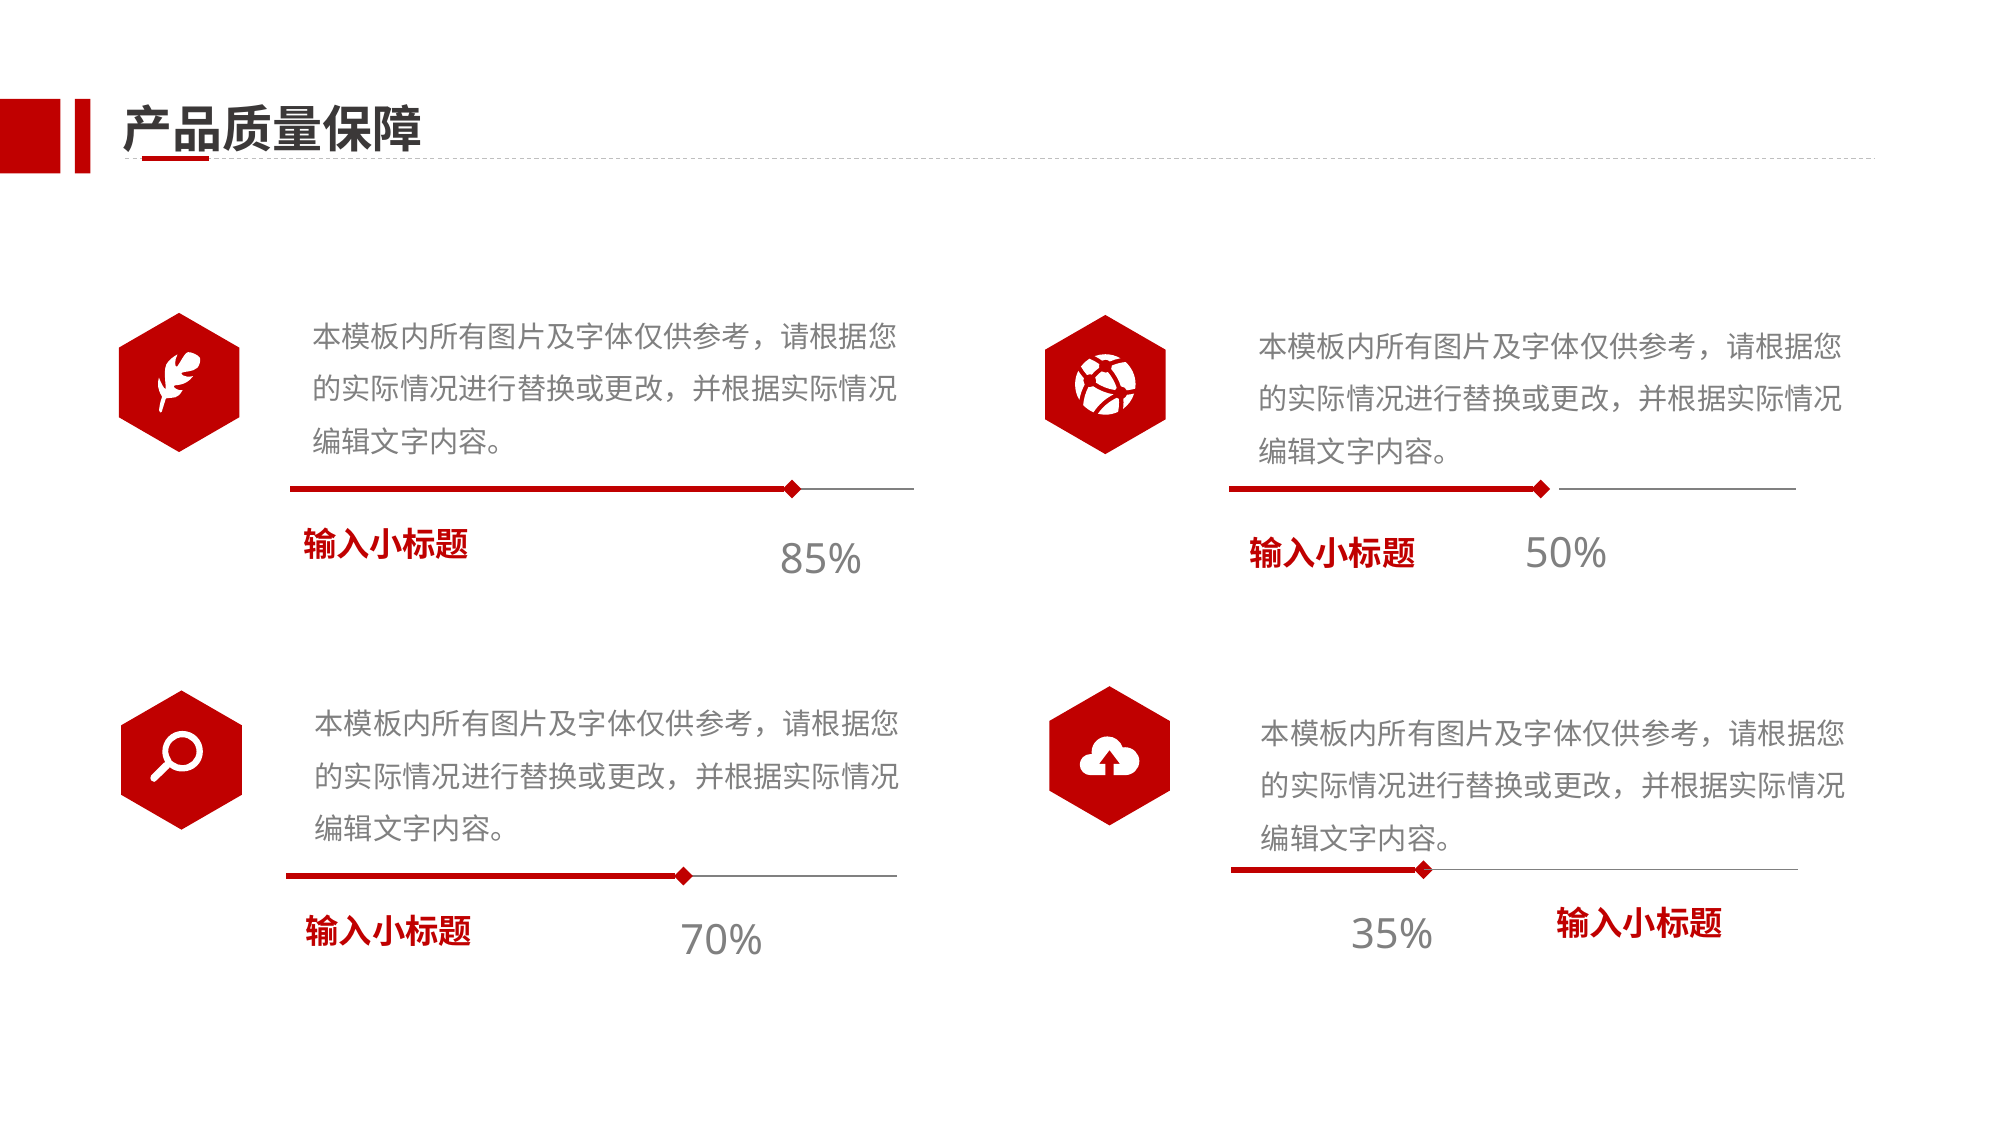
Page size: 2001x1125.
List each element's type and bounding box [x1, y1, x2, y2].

text_box [121, 683, 915, 959]
text_box [118, 296, 914, 590]
text_box [1045, 305, 1859, 581]
text_box [1049, 686, 1861, 955]
text_box [0, 72, 1875, 174]
